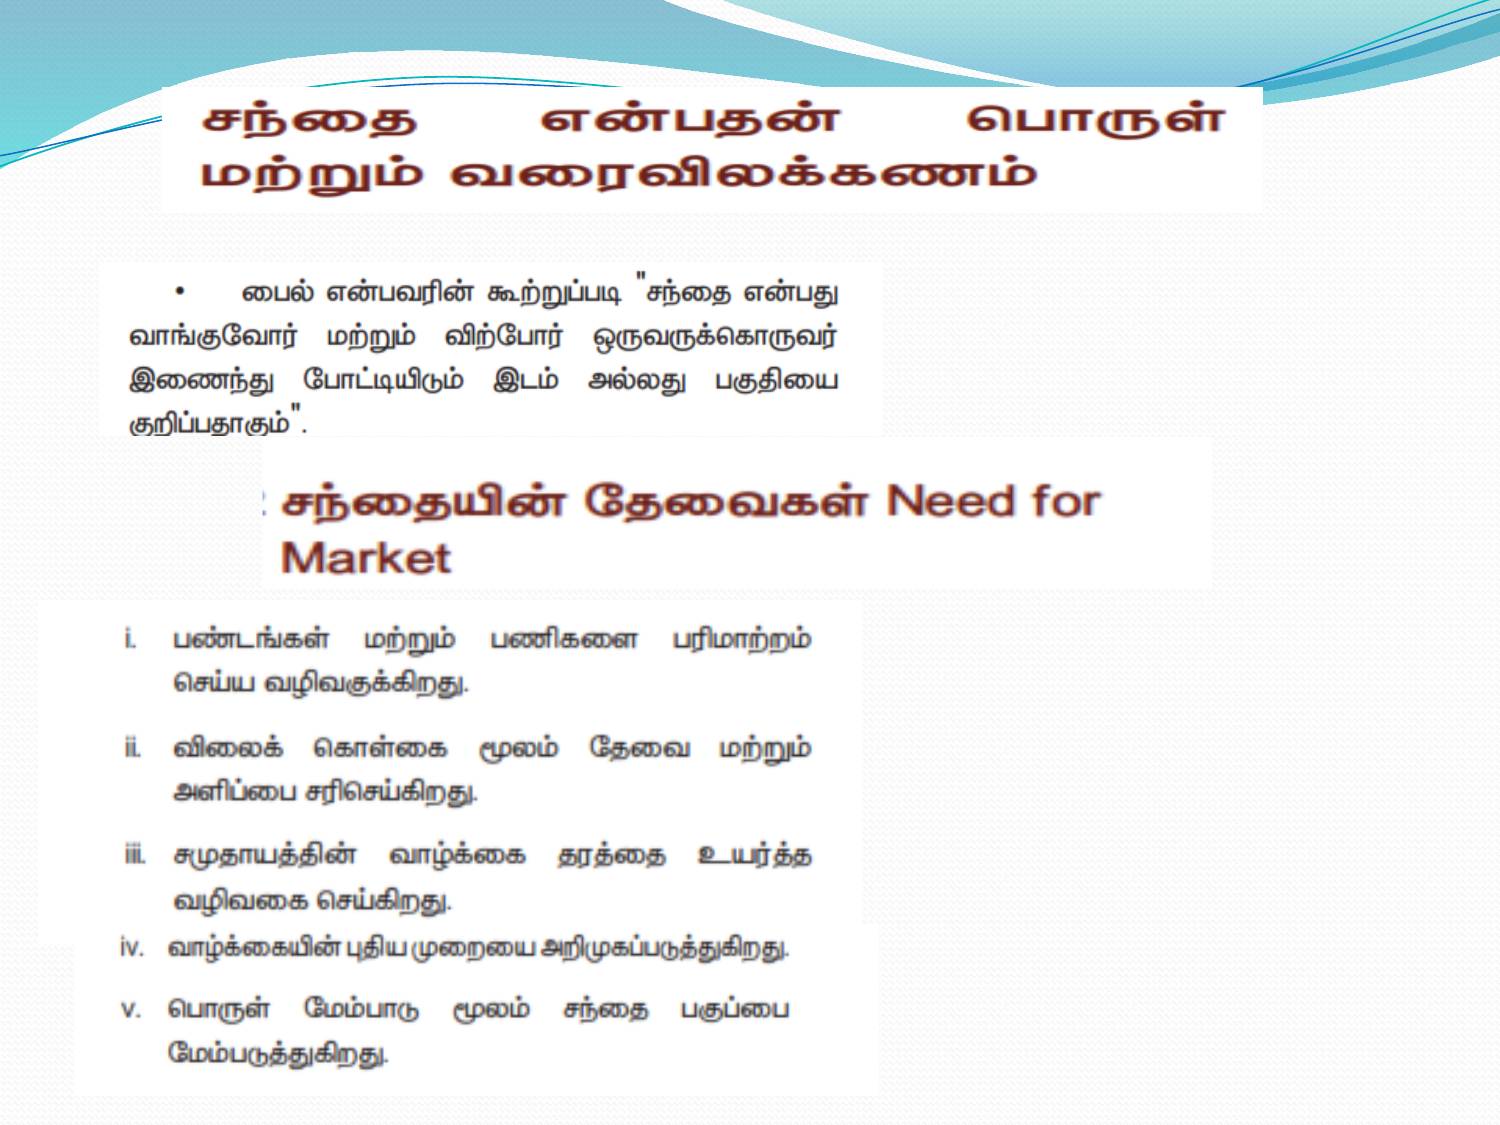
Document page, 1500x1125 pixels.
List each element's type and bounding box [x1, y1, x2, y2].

picture [162, 87, 1263, 213]
picture [262, 437, 1213, 589]
list [99, 262, 883, 437]
picture [37, 599, 880, 1097]
